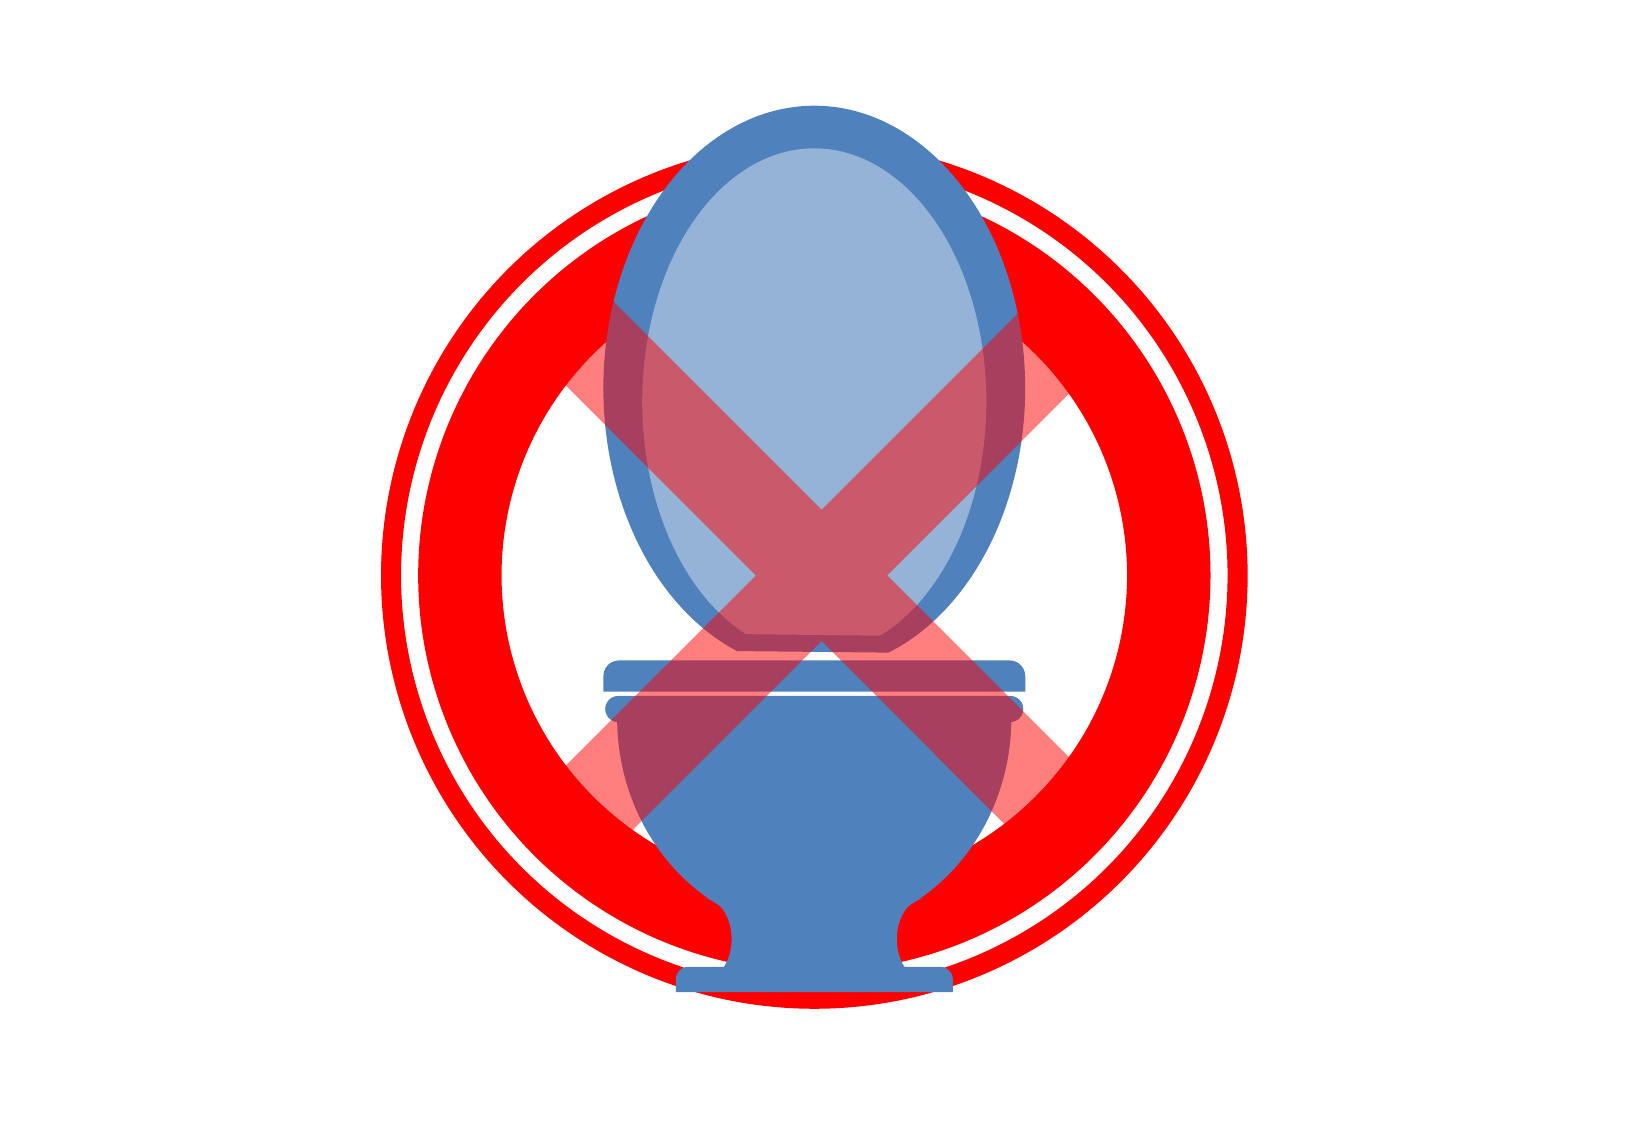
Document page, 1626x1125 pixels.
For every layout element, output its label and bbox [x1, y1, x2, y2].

text_box [354, 105, 1289, 1043]
